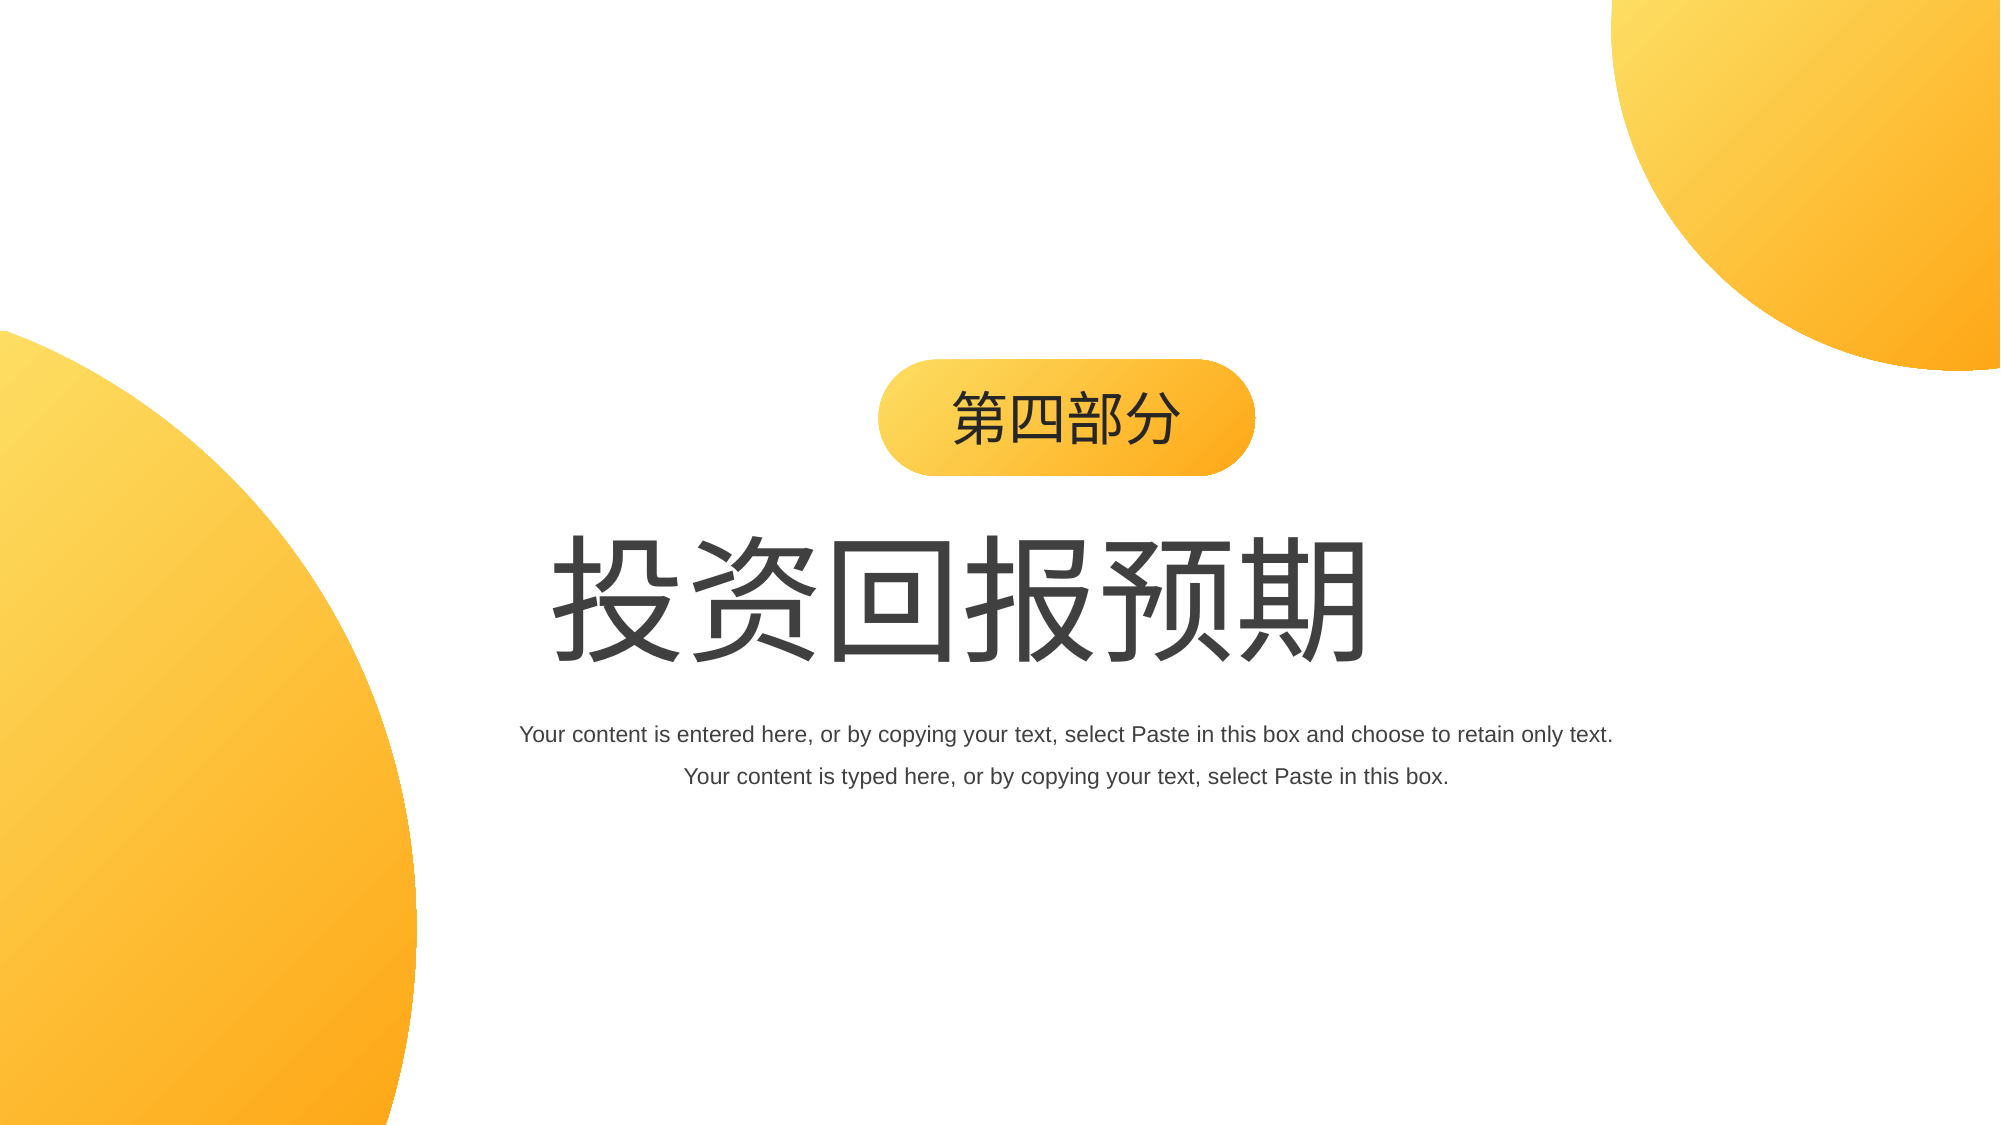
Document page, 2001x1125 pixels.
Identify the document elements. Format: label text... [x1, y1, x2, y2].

text_box 投资回报预期 [533, 506, 1600, 687]
text_box [1609, 0, 2000, 372]
text_box 第四部分 [935, 374, 1199, 460]
text_box [0, 329, 418, 1125]
text_box Your content is entered here, or by copying your text, select Paste in this box and choose to retain only text. Your content is typed here, or by copying your text, select Paste in this box. [489, 698, 1644, 796]
text_box [877, 358, 1257, 478]
